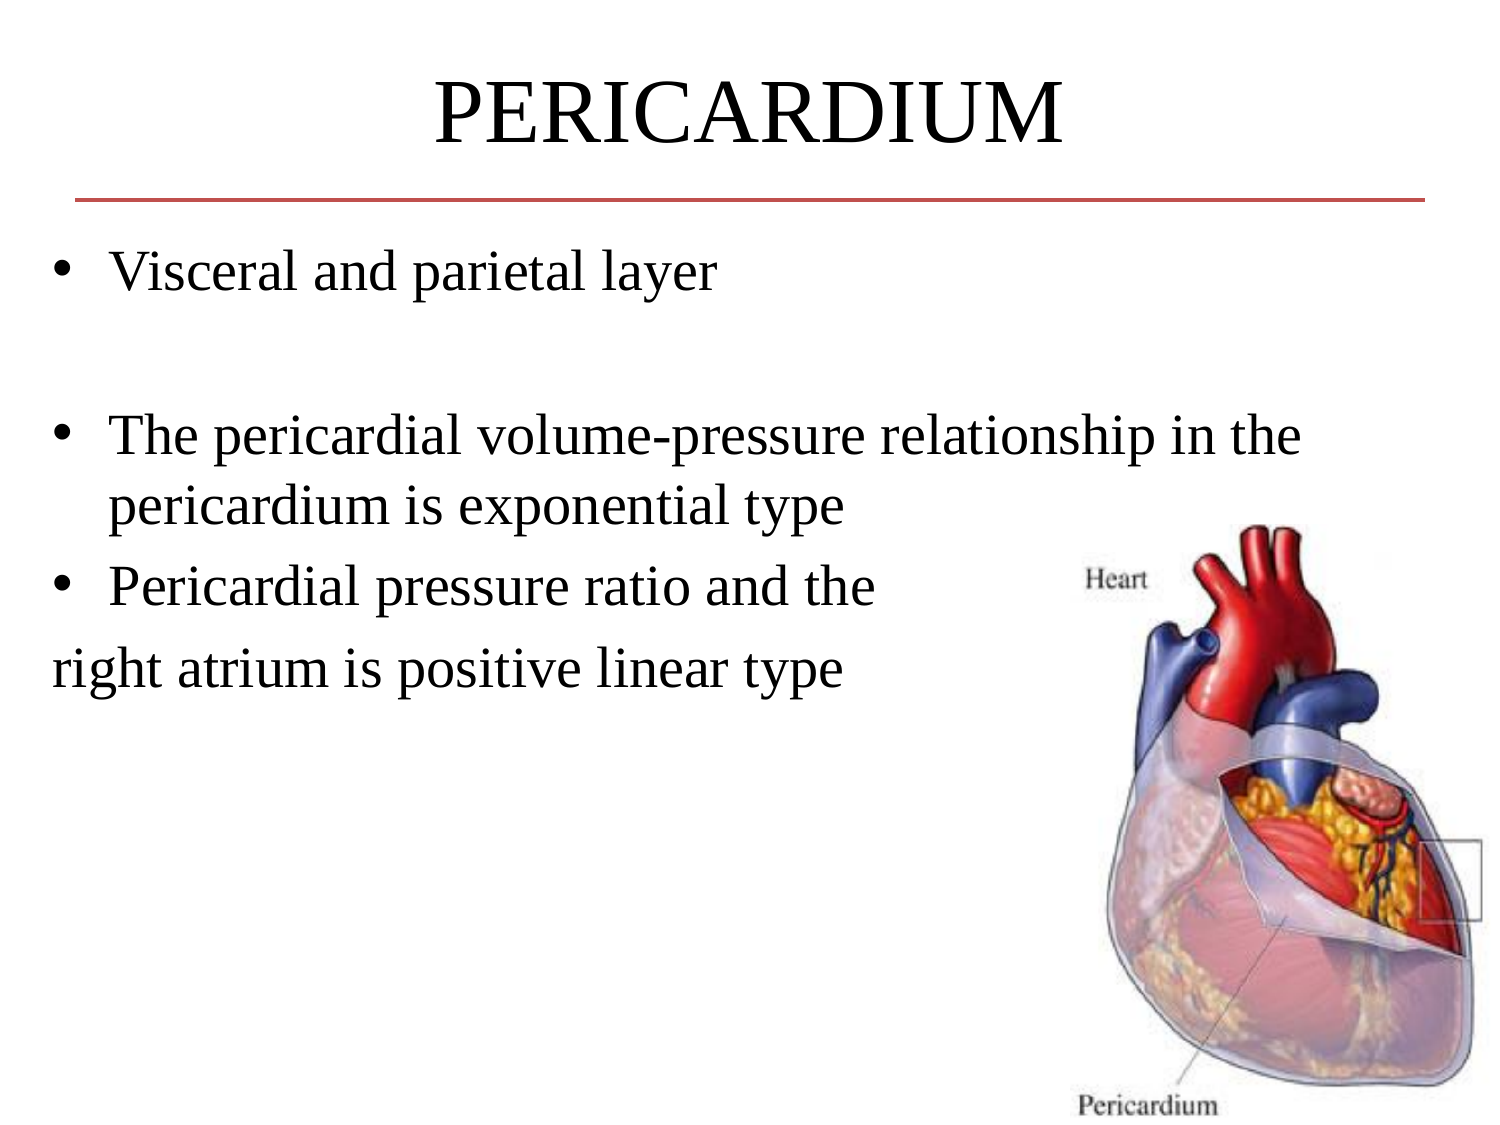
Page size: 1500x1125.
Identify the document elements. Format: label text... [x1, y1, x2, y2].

list Visceral and parietal layer The pericardial volume-pressure relationship in the pericardium is exponential type Pericardial pressure ratio and the right atrium is positive linear type [37, 224, 1426, 1038]
picture [1070, 524, 1500, 1125]
title PERICARDIUM [74, 12, 1426, 199]
